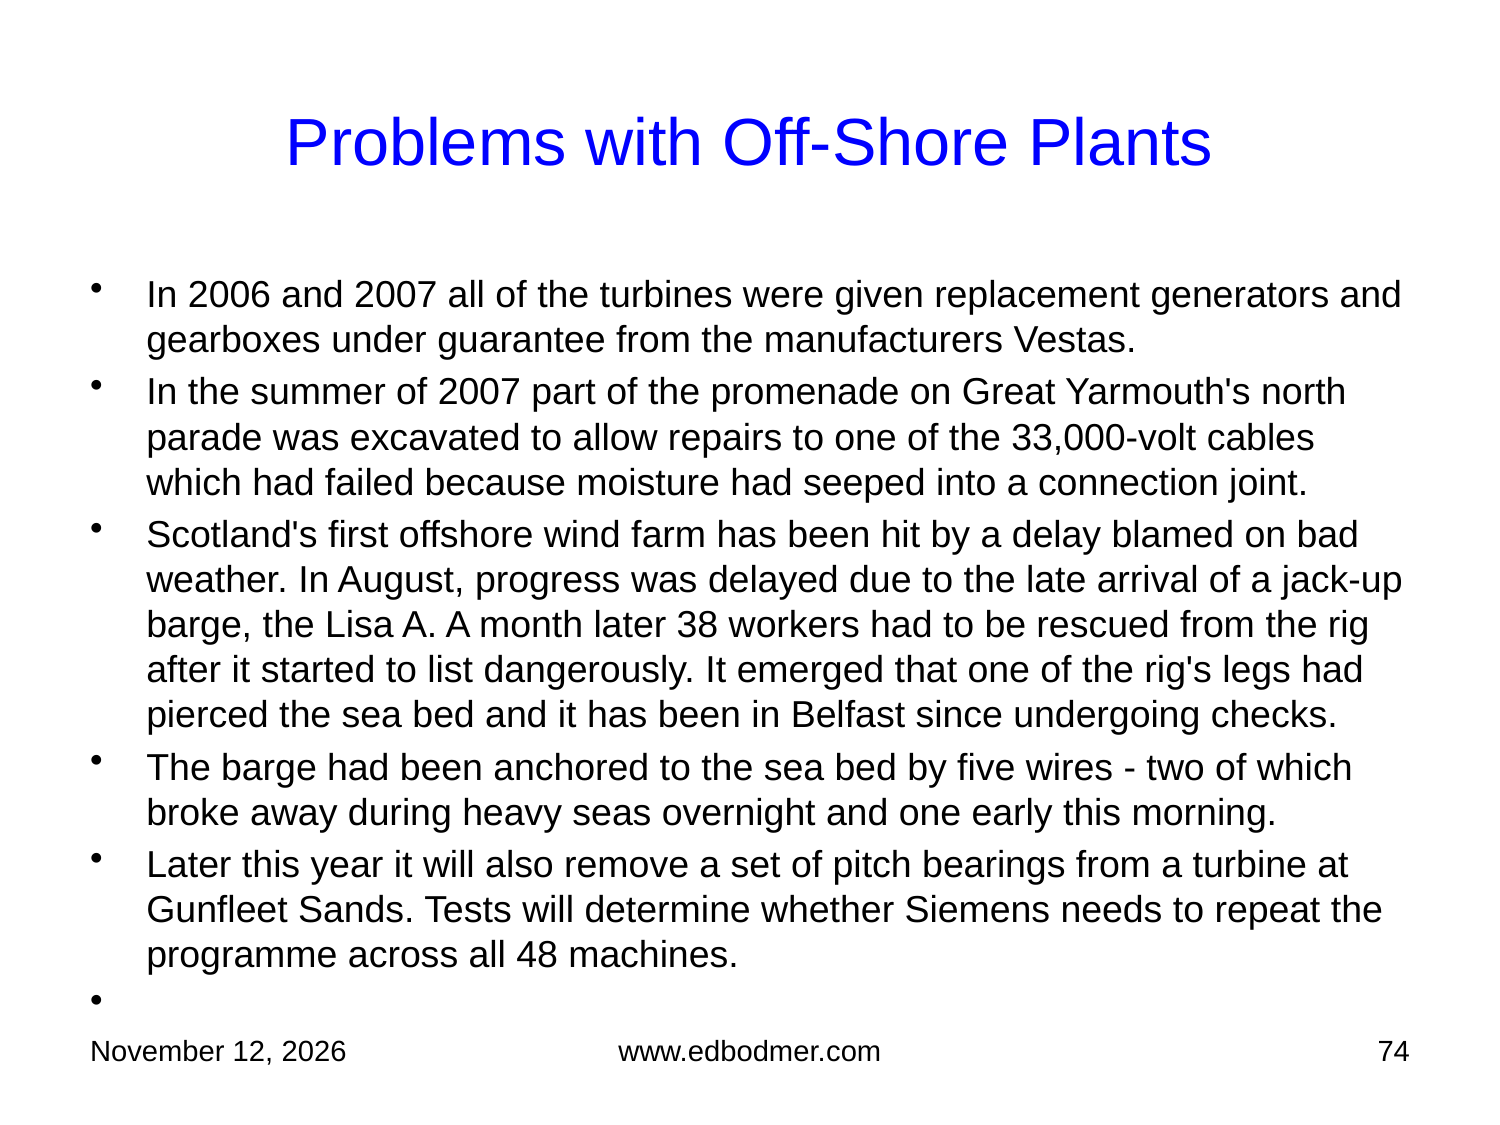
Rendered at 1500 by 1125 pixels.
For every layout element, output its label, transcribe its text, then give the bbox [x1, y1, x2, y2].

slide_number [74, 1024, 426, 1103]
slide_number 74 [1074, 1024, 1426, 1103]
title Problems with Off-Shore Plants [74, 44, 1426, 233]
footer www.edbodmer.com [512, 1024, 988, 1103]
list In 2006 and 2007 all of the turbines were given replacement generators and gearboxes under guarantee from the manufacturers Vestas. In the summer of 2007 part of the promenade on Great Yarmouth's north parade was excavated to allow repairs to one of the 33,000-volt cables which had failed because moisture had seeped into a connection joint. Scotland's first offshore wind farm has been hit by a delay blamed on bad weather. In August, progress was delayed due to the late arrival of a jack-up barge, the Lisa A. A month later 38 workers had to be rescued from the rig after it started to list dangerously. It emerged that one of the rig's legs had pierced the sea bed and it has been in Belfast since undergoing checks. The barge had been anchored to the sea bed by five wires - two of which broke away during heavy seas overnight and one early this morning. Later this year it will also remove a set of pitch bearings from a turbine at Gunfleet Sands. Tests will determine whether Siemens needs to repeat the programme across all 48 machines. [74, 262, 1426, 1006]
